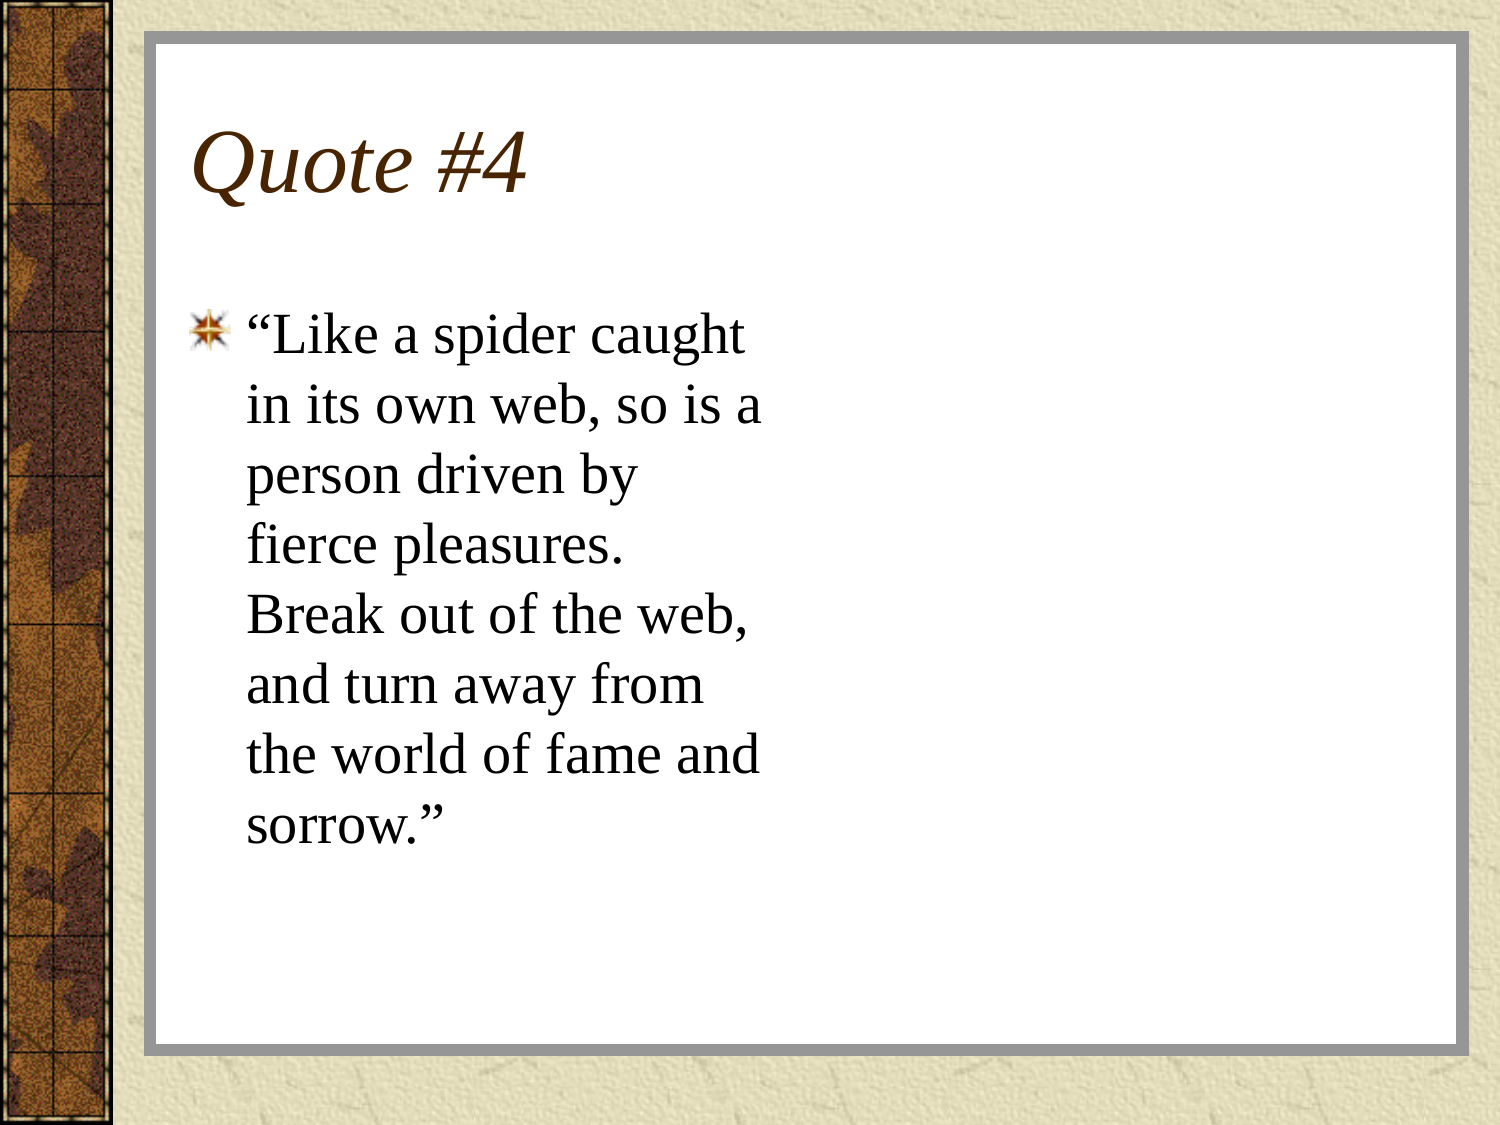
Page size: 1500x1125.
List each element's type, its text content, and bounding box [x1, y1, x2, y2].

list “Like a spider caught in its own web, so is a person driven by fierce pleasures. Break out of the web, and turn away from the world of fame and sorrow.” [174, 287, 800, 963]
title Quote #4 [174, 62, 1450, 250]
picture [0, 0, 1500, 1125]
